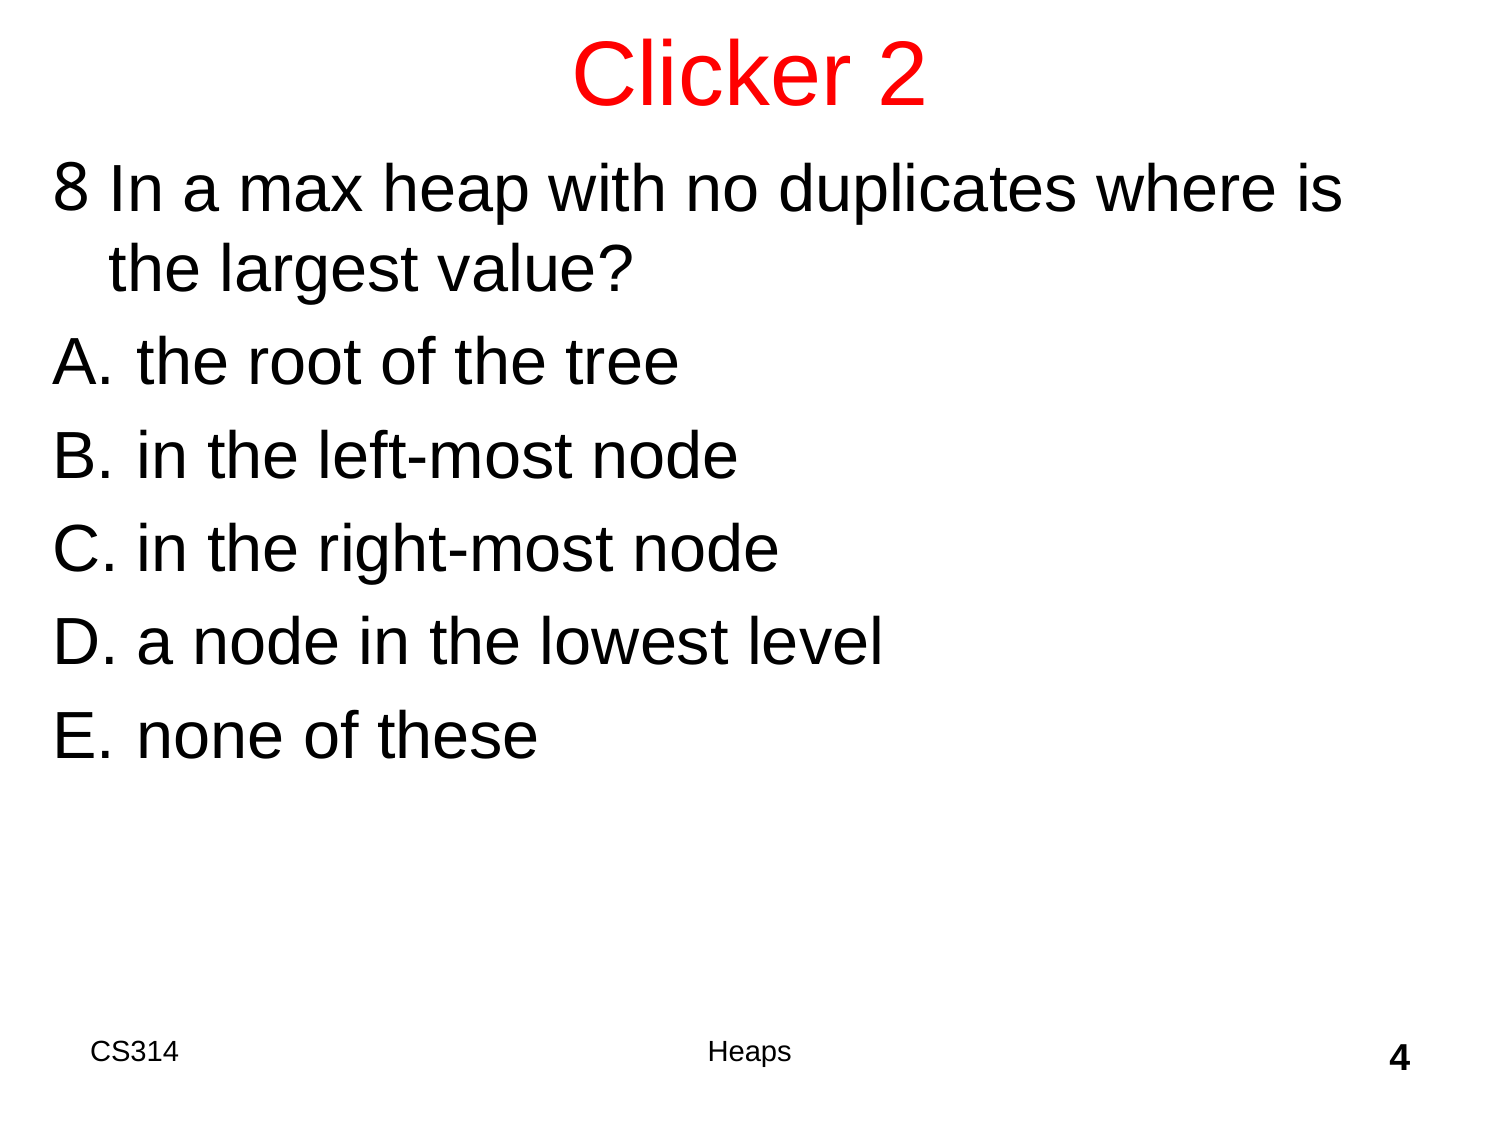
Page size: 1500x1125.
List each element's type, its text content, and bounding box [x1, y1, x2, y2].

title Clicker 2 [112, 0, 1388, 137]
list In a max heap with no duplicates where is the largest value? the root of the tree in the left-most node in the right-most node a node in the lowest level none of these [37, 137, 1463, 1038]
slide_number 4 [1112, 1024, 1426, 1101]
footer Heaps [462, 1024, 1038, 1101]
slide_number CS314 [74, 1024, 451, 1101]
